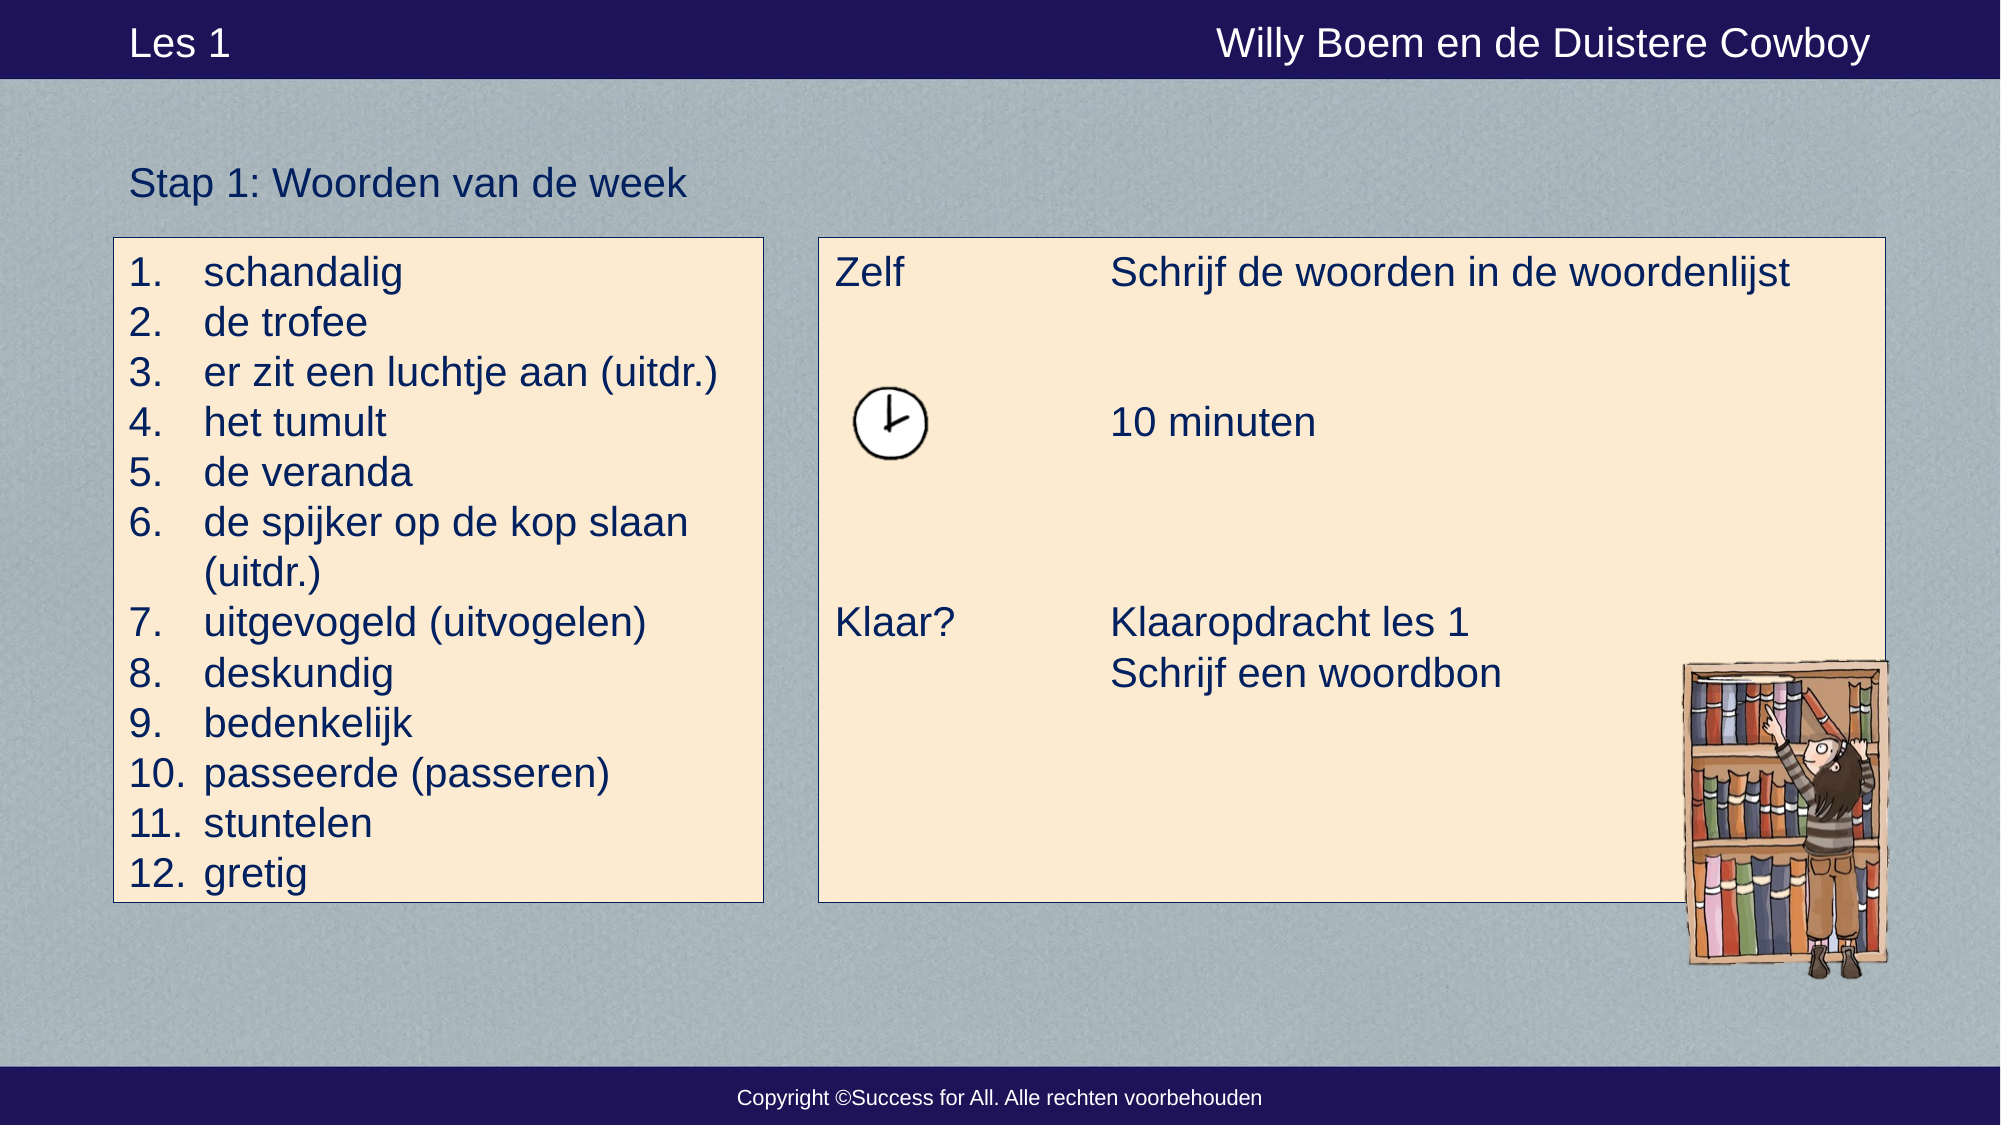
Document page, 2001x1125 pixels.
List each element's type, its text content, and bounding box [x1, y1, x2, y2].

text_box Stap 1: Woorden van de week [113, 148, 1635, 214]
picture [0, 0, 2001, 1125]
text_box Les 1 [114, 8, 354, 73]
text_box Copyright ©Success for All. Alle rechten voorbehouden [0, 1076, 2000, 1125]
text_box Zelf Schrijf de woorden in de woordenlijst 10 minuten Klaar? Klaaropdracht les 1 Schrijf een woordbon [818, 237, 1886, 903]
text_box Willy Boem en de Duistere Cowboy [999, 8, 1886, 73]
text_box schandalig de trofee er zit een luchtje aan (uitdr.) het tumult de veranda de spijker op de kop slaan (uitdr.) uitgevogeld (uitvogelen) deskundig bedenkelijk passeerde (passeren) stuntelen gretig [113, 237, 764, 903]
